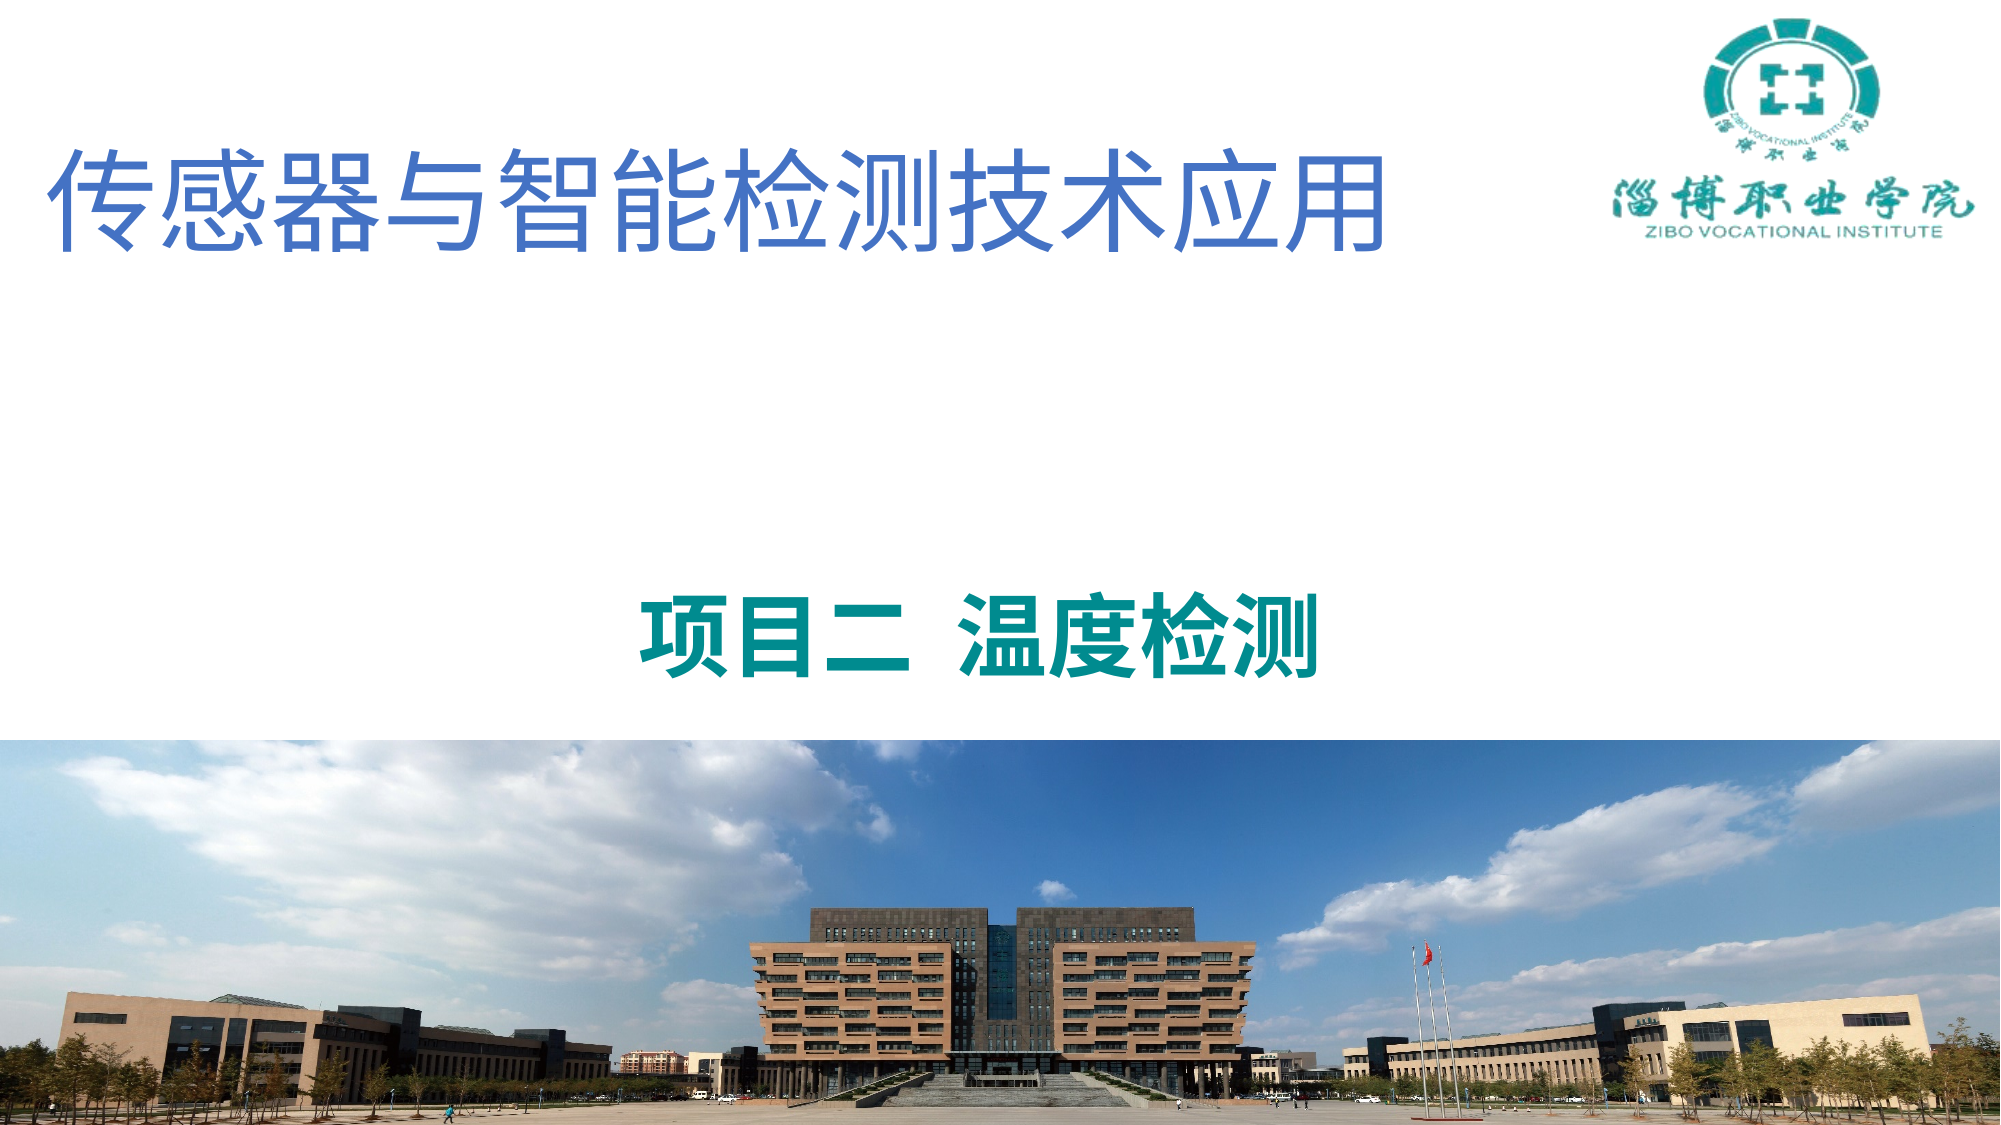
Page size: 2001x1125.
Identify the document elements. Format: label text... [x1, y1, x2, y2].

text_box 传感器与智能检测技术应用 [30, 123, 1411, 274]
picture [0, 740, 2000, 1125]
picture [1581, 4, 2000, 253]
text_box 项目二 温度检测 [624, 571, 1448, 696]
